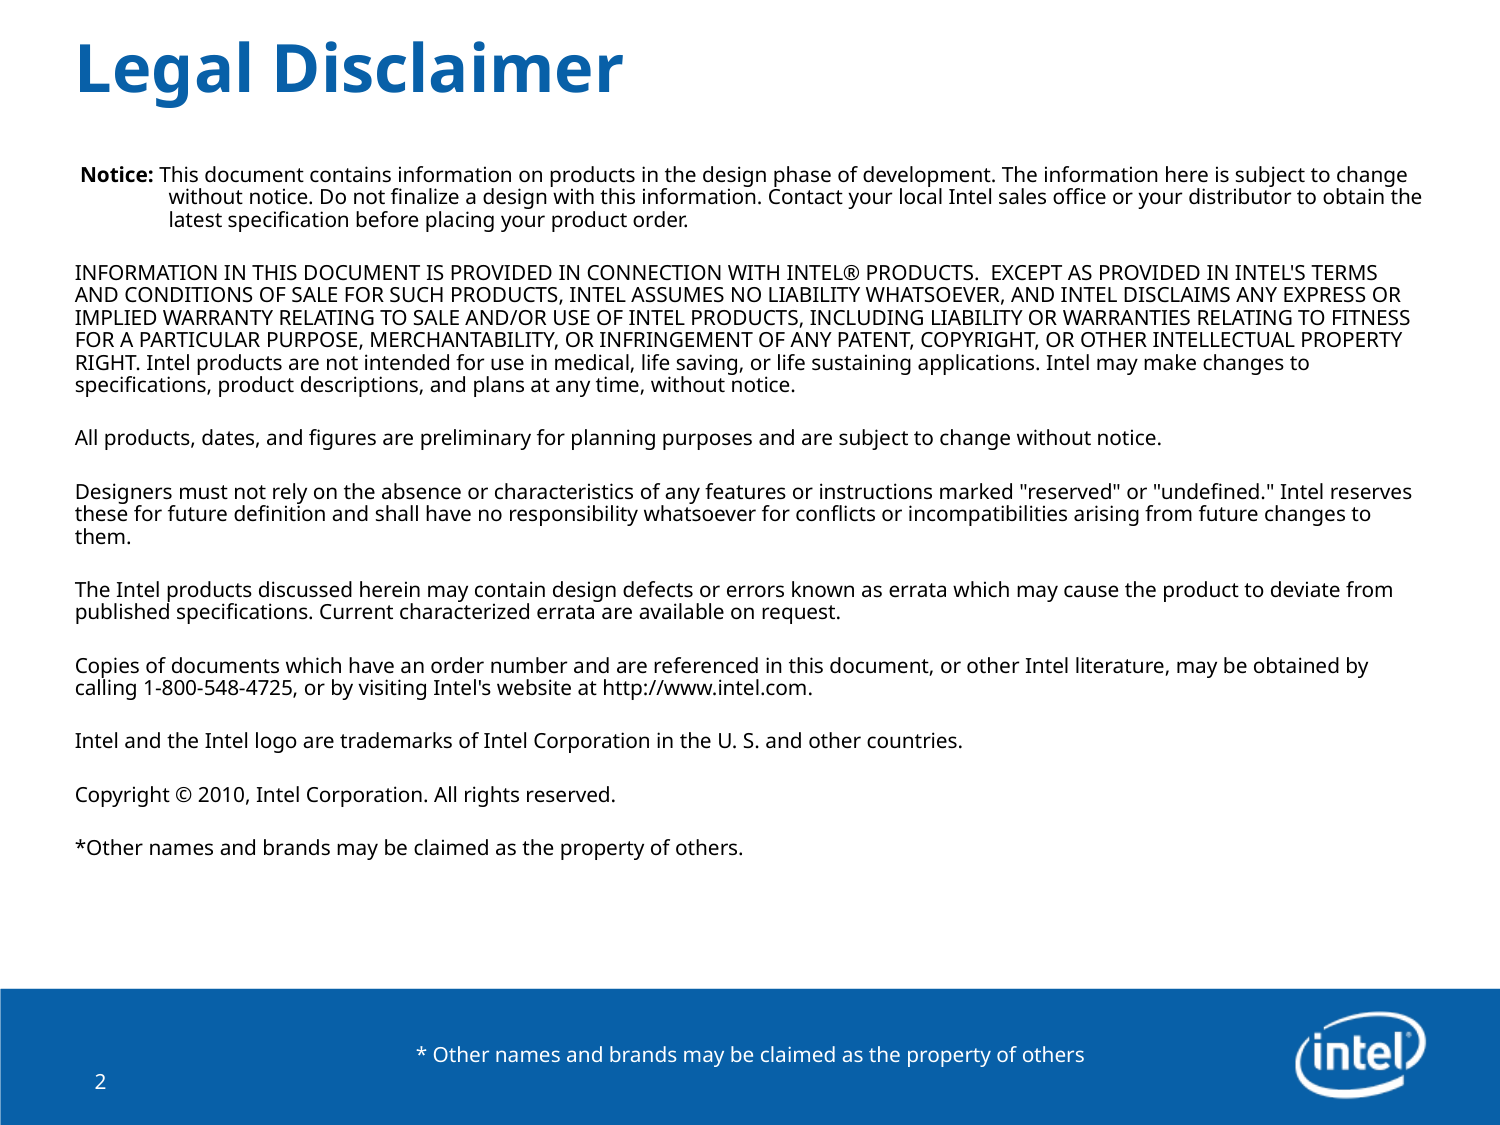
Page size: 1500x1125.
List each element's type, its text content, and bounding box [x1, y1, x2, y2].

title Legal Disclaimer [74, 25, 1427, 164]
list Notice: This document contains information on products in the design phase of development. The information here is subject to change without notice. Do not finalize a design with this information. Contact your local Intel sales office or your distributor to obtain the latest specification before placing your product order. INFORMATION IN THIS DOCUMENT IS PROVIDED IN CONNECTION WITH INTEL® PRODUCTS. EXCEPT AS PROVIDED IN INTEL'S TERMS AND CONDITIONS OF SALE FOR SUCH PRODUCTS, INTEL ASSUMES NO LIABILITY WHATSOEVER, AND INTEL DISCLAIMS ANY EXPRESS OR IMPLIED WARRANTY RELATING TO SALE AND/OR USE OF INTEL PRODUCTS, INCLUDING LIABILITY OR WARRANTIES RELATING TO FITNESS FOR A PARTICULAR PURPOSE, MERCHANTABILITY, OR INFRINGEMENT OF ANY PATENT, COPYRIGHT, OR OTHER INTELLECTUAL PROPERTY RIGHT. Intel products are not intended for use in medical, life saving, or life sustaining applications. Intel may make changes to specifications, product descriptions, and plans at any time, without notice. All products, dates, and figures are preliminary for planning purposes and are subject to change without notice. Designers must not rely on the absence or characteristics of any features or instructions marked "reserved" or "undefined." Intel reserves these for future definition and shall have no responsibility whatsoever for conflicts or incompatibilities arising from future changes to them. The Intel products discussed herein may contain design defects or errors known as errata which may cause the product to deviate from published specifications. Current characterized errata are available on request. Copies of documents which have an order number and are referenced in this document, or other Intel literature, may be obtained by calling 1-800-548-4725, or by visiting Intel's website at http://www.intel.com. Intel and the Intel logo are trademarks of Intel Corporation in the U. S. and other countries. Copyright © 2010, Intel Corporation. All rights reserved. *Other names and brands may be claimed as the property of others. [74, 164, 1427, 992]
picture [1294, 1011, 1428, 1101]
